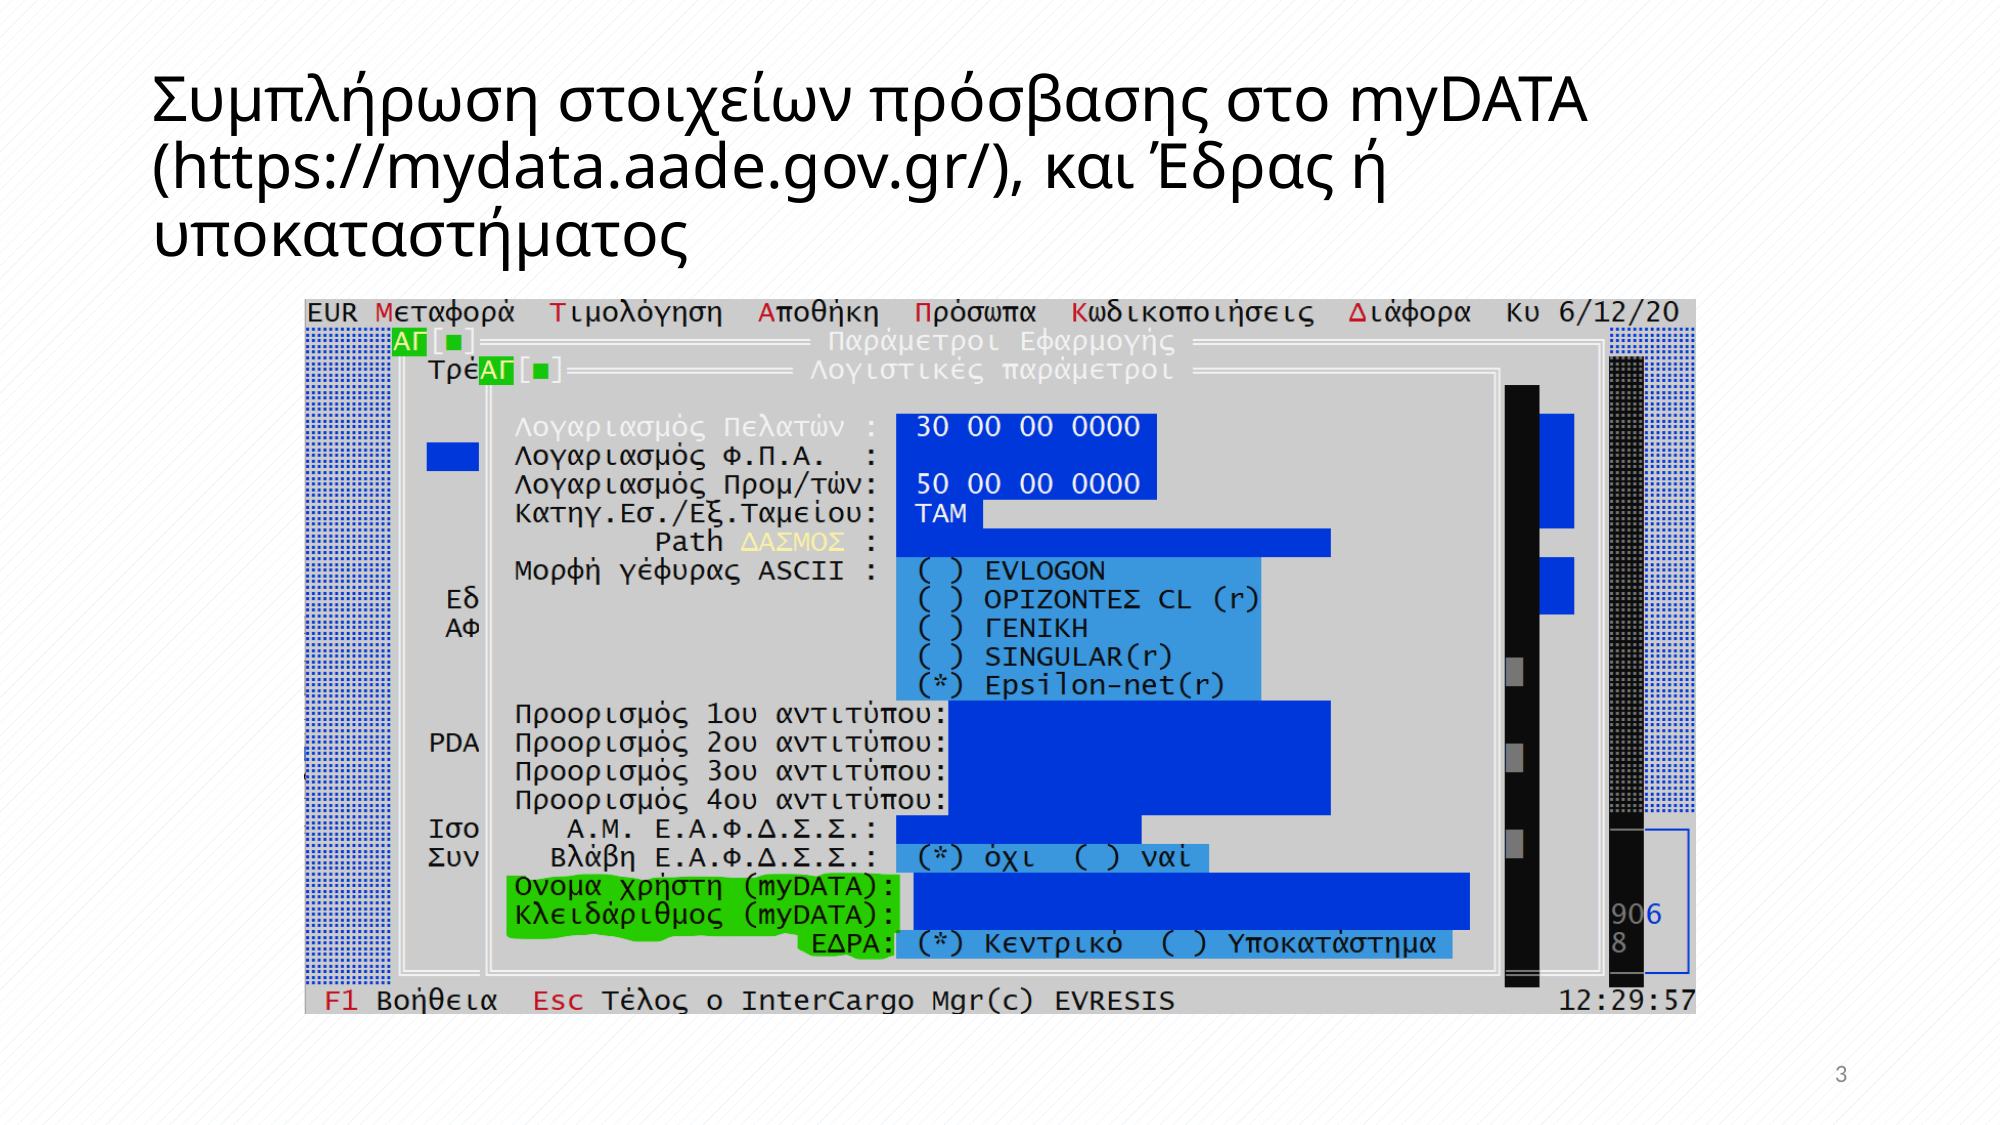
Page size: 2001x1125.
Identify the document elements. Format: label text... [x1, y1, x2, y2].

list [303, 299, 1696, 1014]
slide_number 3 [1412, 1042, 1863, 1103]
title Συμπλήρωση στοιχείων πρόσβασης στο myDATA (https://mydata.aade.gov.gr/), και Έδρας ή υποκαταστήματος [137, 59, 1863, 278]
